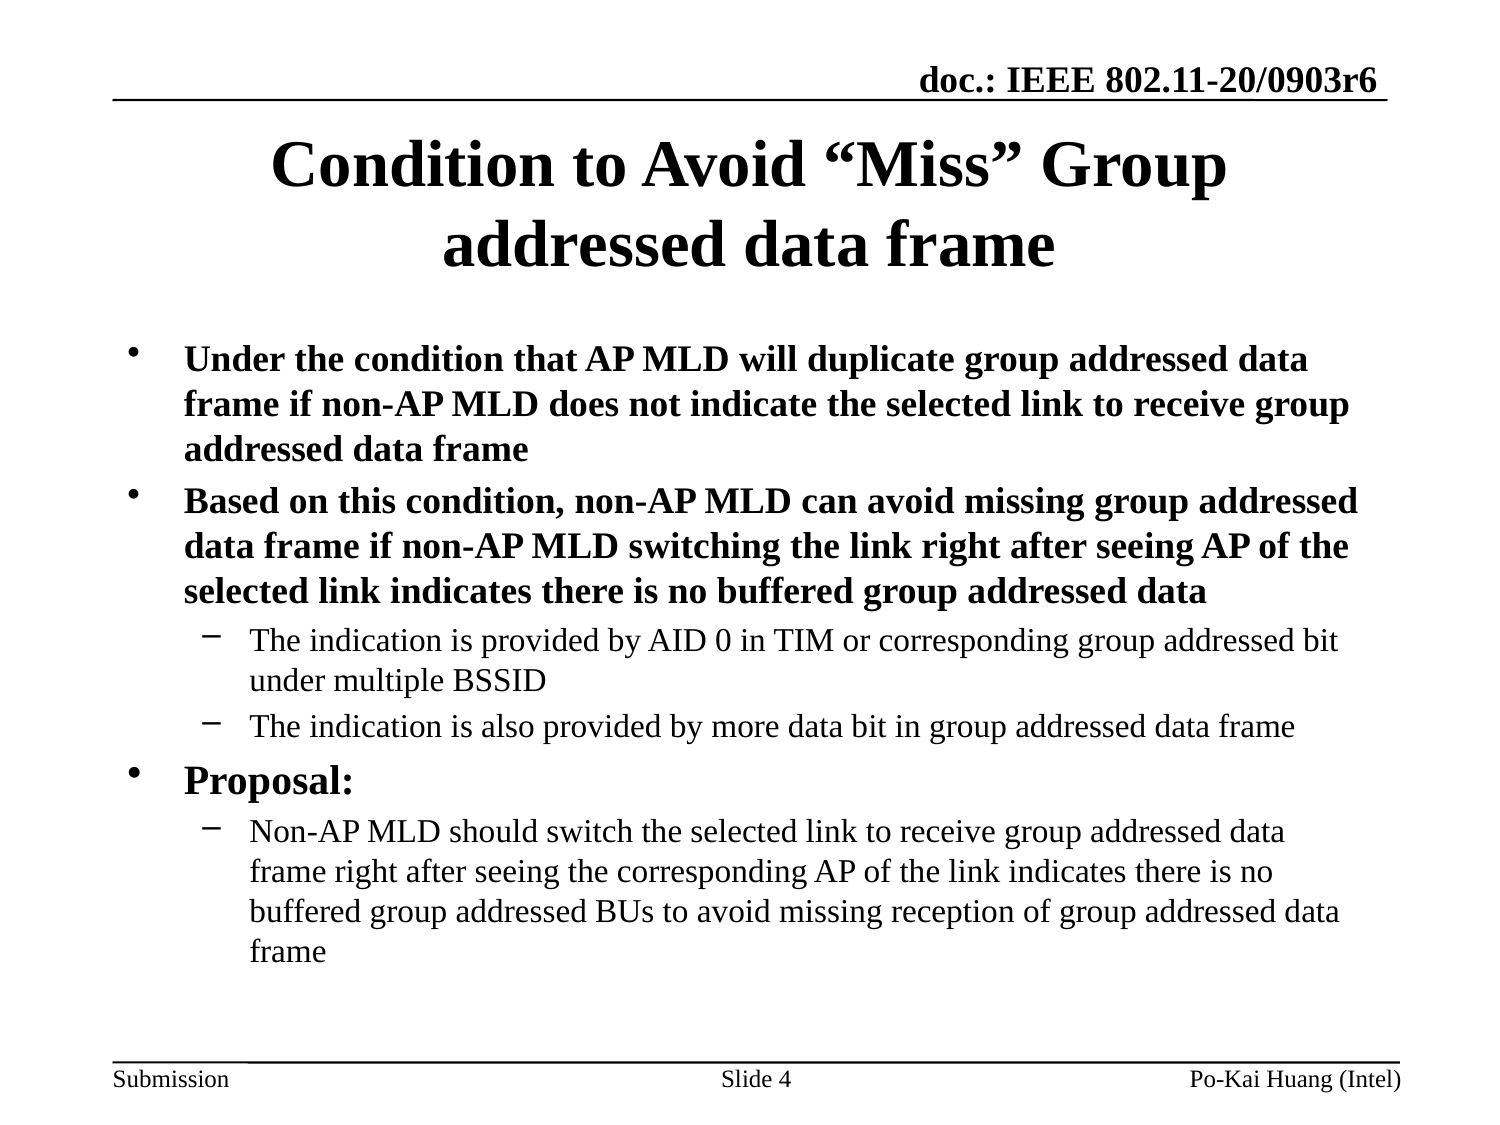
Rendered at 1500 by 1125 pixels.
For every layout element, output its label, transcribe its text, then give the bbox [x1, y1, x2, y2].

list Under the condition that AP MLD will duplicate group addressed data frame if non-AP MLD does not indicate the selected link to receive group addressed data frame Based on this condition, non-AP MLD can avoid missing group addressed data frame if non-AP MLD switching the link right after seeing AP of the selected link indicates there is no buffered group addressed data The indication is provided by AID 0 in TIM or corresponding group addressed bit under multiple BSSID The indication is also provided by more data bit in group addressed data frame Proposal: Non-AP MLD should switch the selected link to receive group addressed data frame right after seeing the corresponding AP of the link indicates there is no buffered group addressed BUs to avoid missing reception of group addressed data frame [112, 326, 1388, 1002]
title Condition to Avoid “Miss” Group addressed data frame [112, 112, 1388, 288]
slide_number Slide 4 [712, 1061, 800, 1093]
footer Po-Kai Huang (Intel) [1186, 1061, 1402, 1093]
